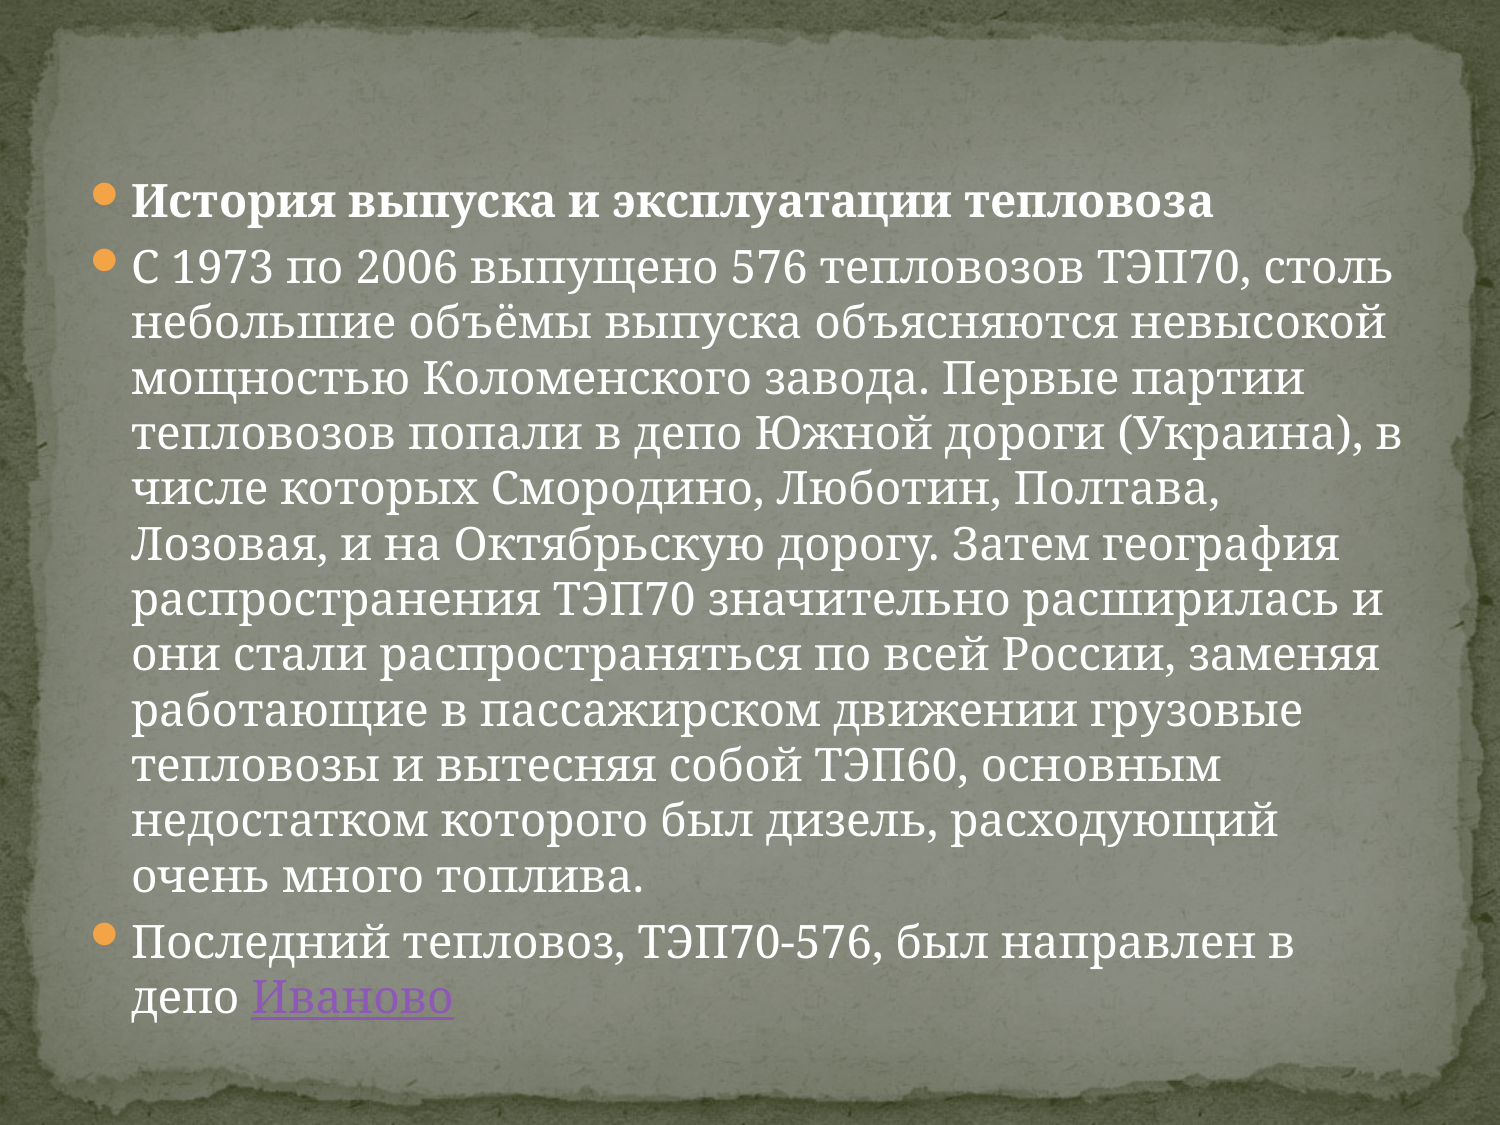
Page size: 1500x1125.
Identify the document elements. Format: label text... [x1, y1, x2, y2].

list История выпуска и эксплуатации тепловоза С 1973 по 2006 выпущено 576 тепловозов ТЭП70, столь небольшие объёмы выпуска объясняются невысокой мощностью Коломенского завода. Первые партии тепловозов попали в депо Южной дороги (Украина), в числе которых Смородино, Люботин, Полтава, Лозовая, и на Октябрьскую дорогу. Затем география распространения ТЭП70 значительно расширилась и они стали распространяться по всей России, заменяя работающие в пассажирском движении грузовые тепловозы и вытесняя собой ТЭП60, основным недостатком которого был дизель, расходующий очень много топлива. Последний тепловоз, ТЭП70-576, был направлен в депо Иваново [75, 258, 1425, 1055]
title [74, 58, 1425, 258]
